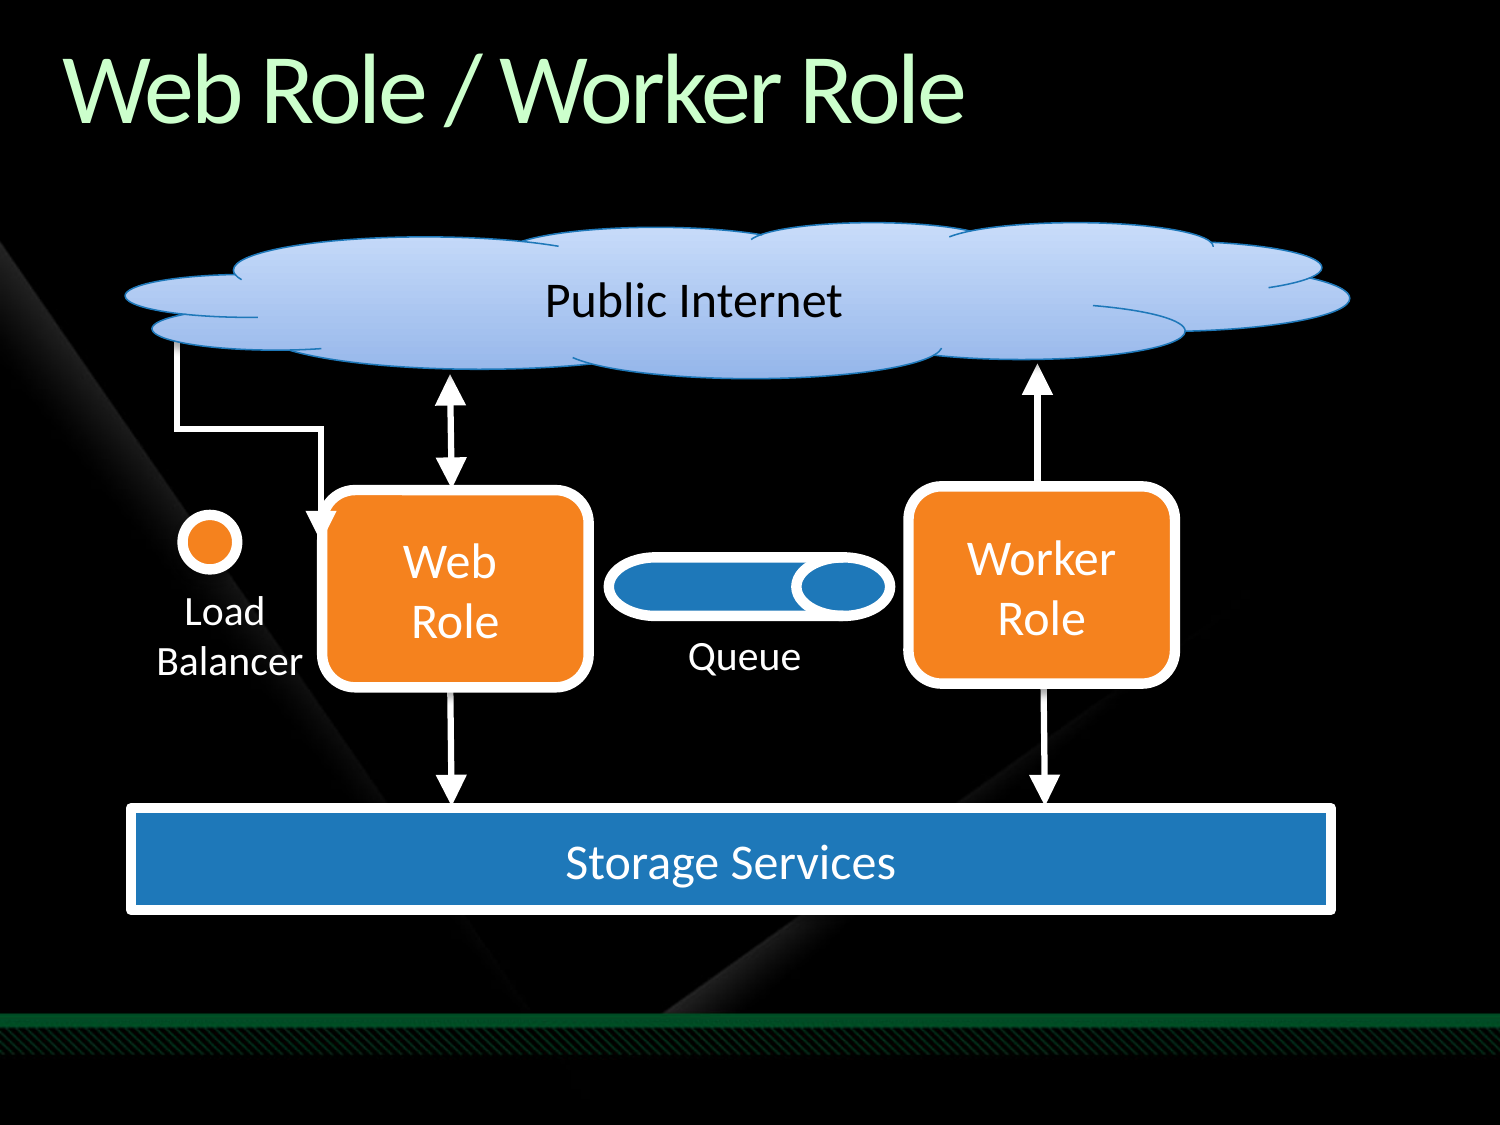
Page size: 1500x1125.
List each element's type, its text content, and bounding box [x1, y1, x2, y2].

text_box Public Internet [124, 221, 1351, 380]
text_box Worker Role [903, 481, 1181, 689]
title Web Role / Worker Role [62, 37, 1438, 147]
text_box [179, 553, 241, 575]
text_box Load Balancer [124, 576, 326, 677]
text_box [603, 552, 896, 622]
text_box Queue [644, 621, 845, 721]
picture [0, 0, 1500, 1125]
text_box Storage Services [126, 803, 1336, 915]
text_box Web Role [316, 484, 594, 693]
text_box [176, 315, 322, 543]
